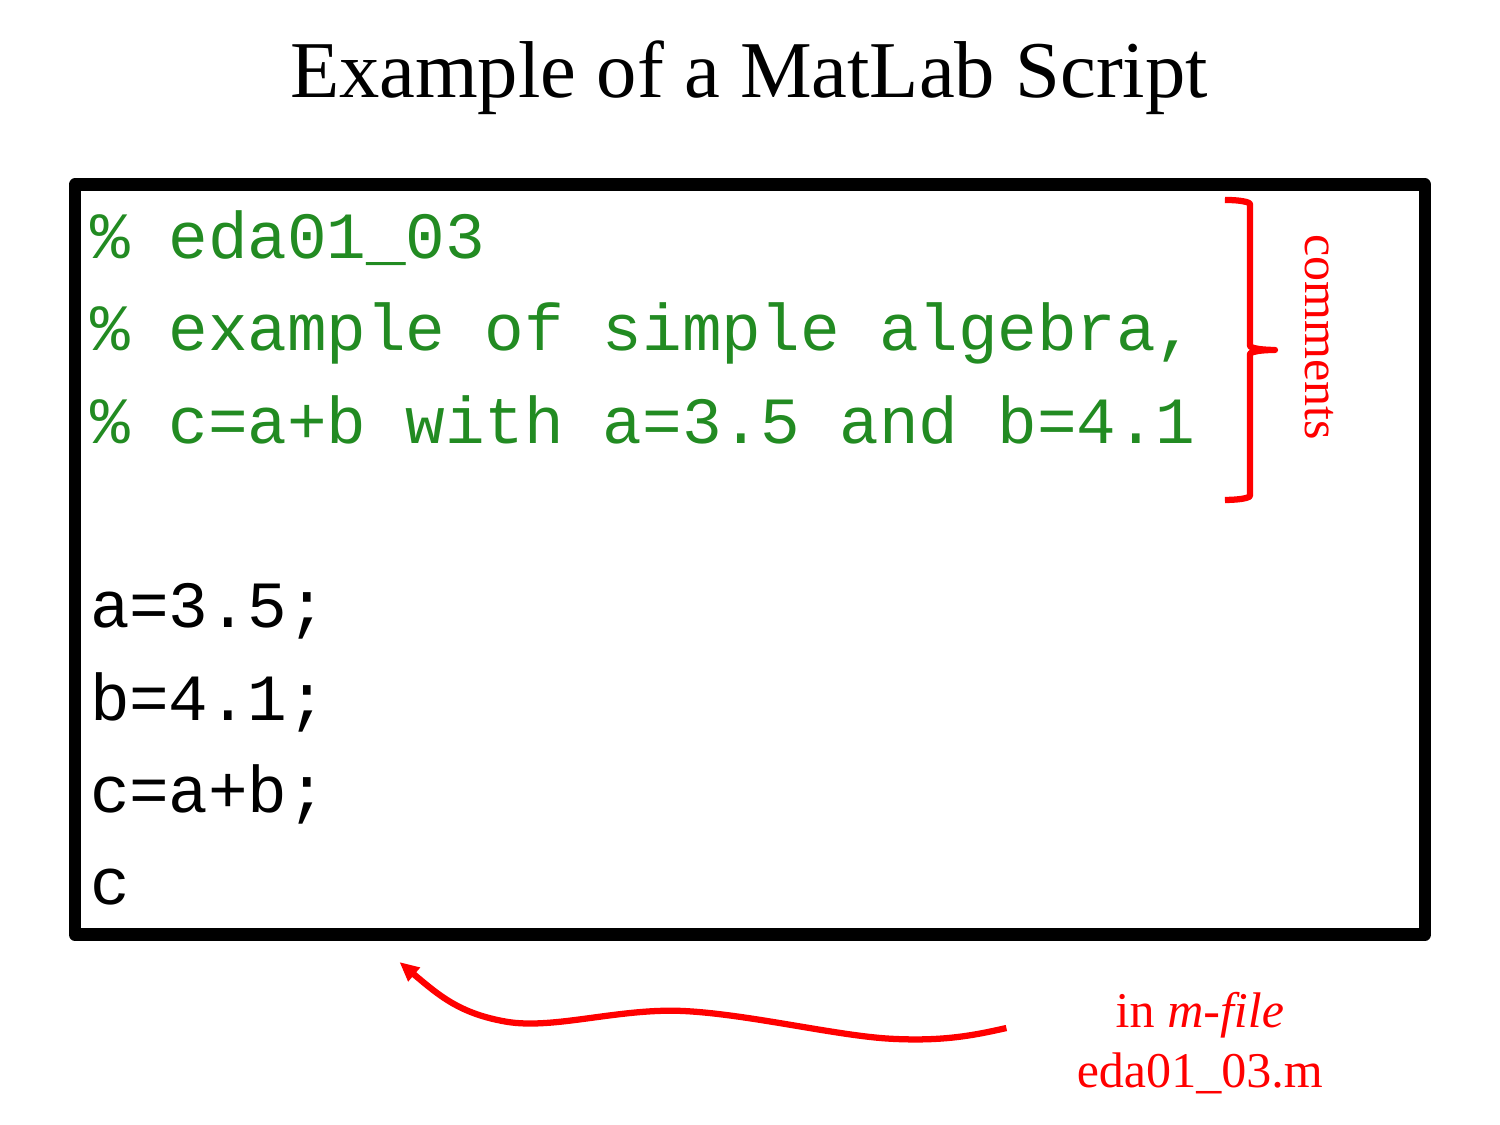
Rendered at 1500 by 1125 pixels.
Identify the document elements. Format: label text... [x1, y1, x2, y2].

text_box [73, 183, 1427, 937]
text_box comments [1262, 149, 1388, 525]
title Example of a MatLab Script [75, 8, 1425, 122]
text_box in m-file eda01_03.m [1012, 975, 1388, 1100]
text_box [1224, 199, 1262, 501]
text_box [399, 962, 1007, 1041]
